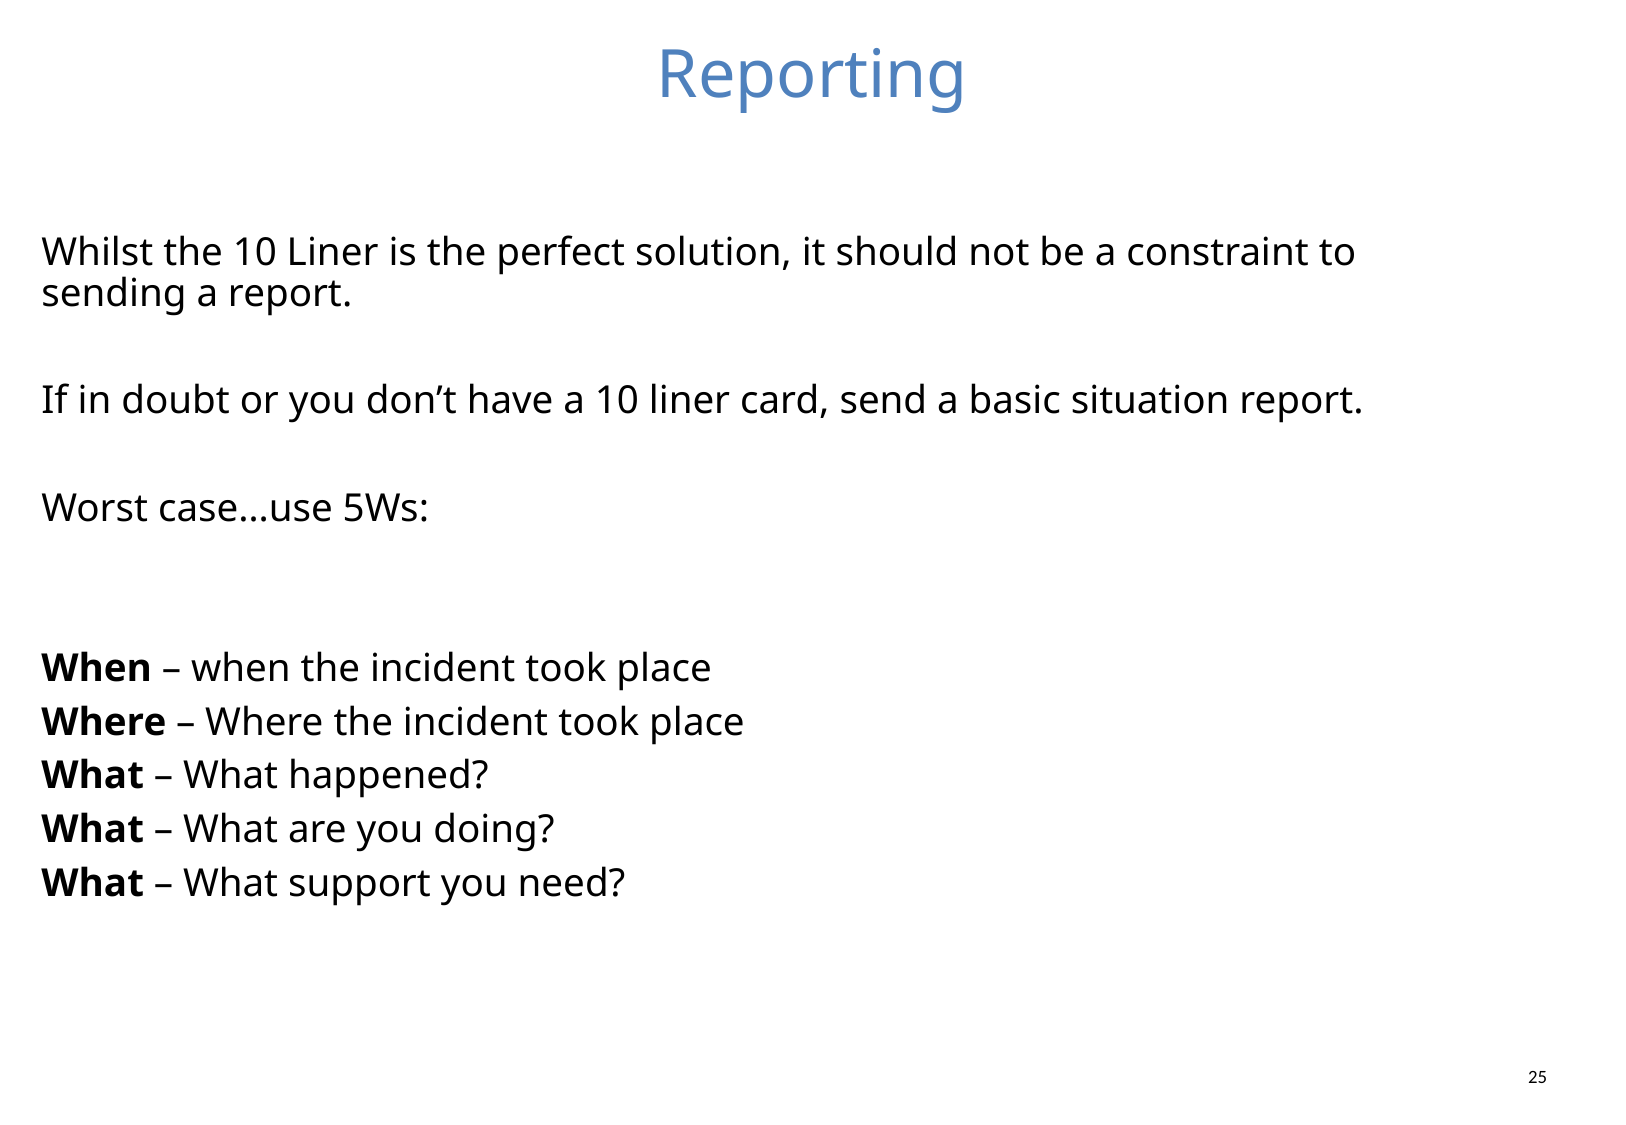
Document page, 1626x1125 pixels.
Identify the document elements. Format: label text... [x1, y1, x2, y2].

list Whilst the 10 Liner is the perfect solution, it should not be a constraint to sending a report. If in doubt or you don’t have a 10 liner card, send a basic situation report. Worst case…use 5Ws: When – when the incident took place Where – Where the incident took place What – What happened? What – What are you doing? What – What support you need? [26, 224, 1395, 948]
text_box Reporting [111, 7, 1514, 135]
